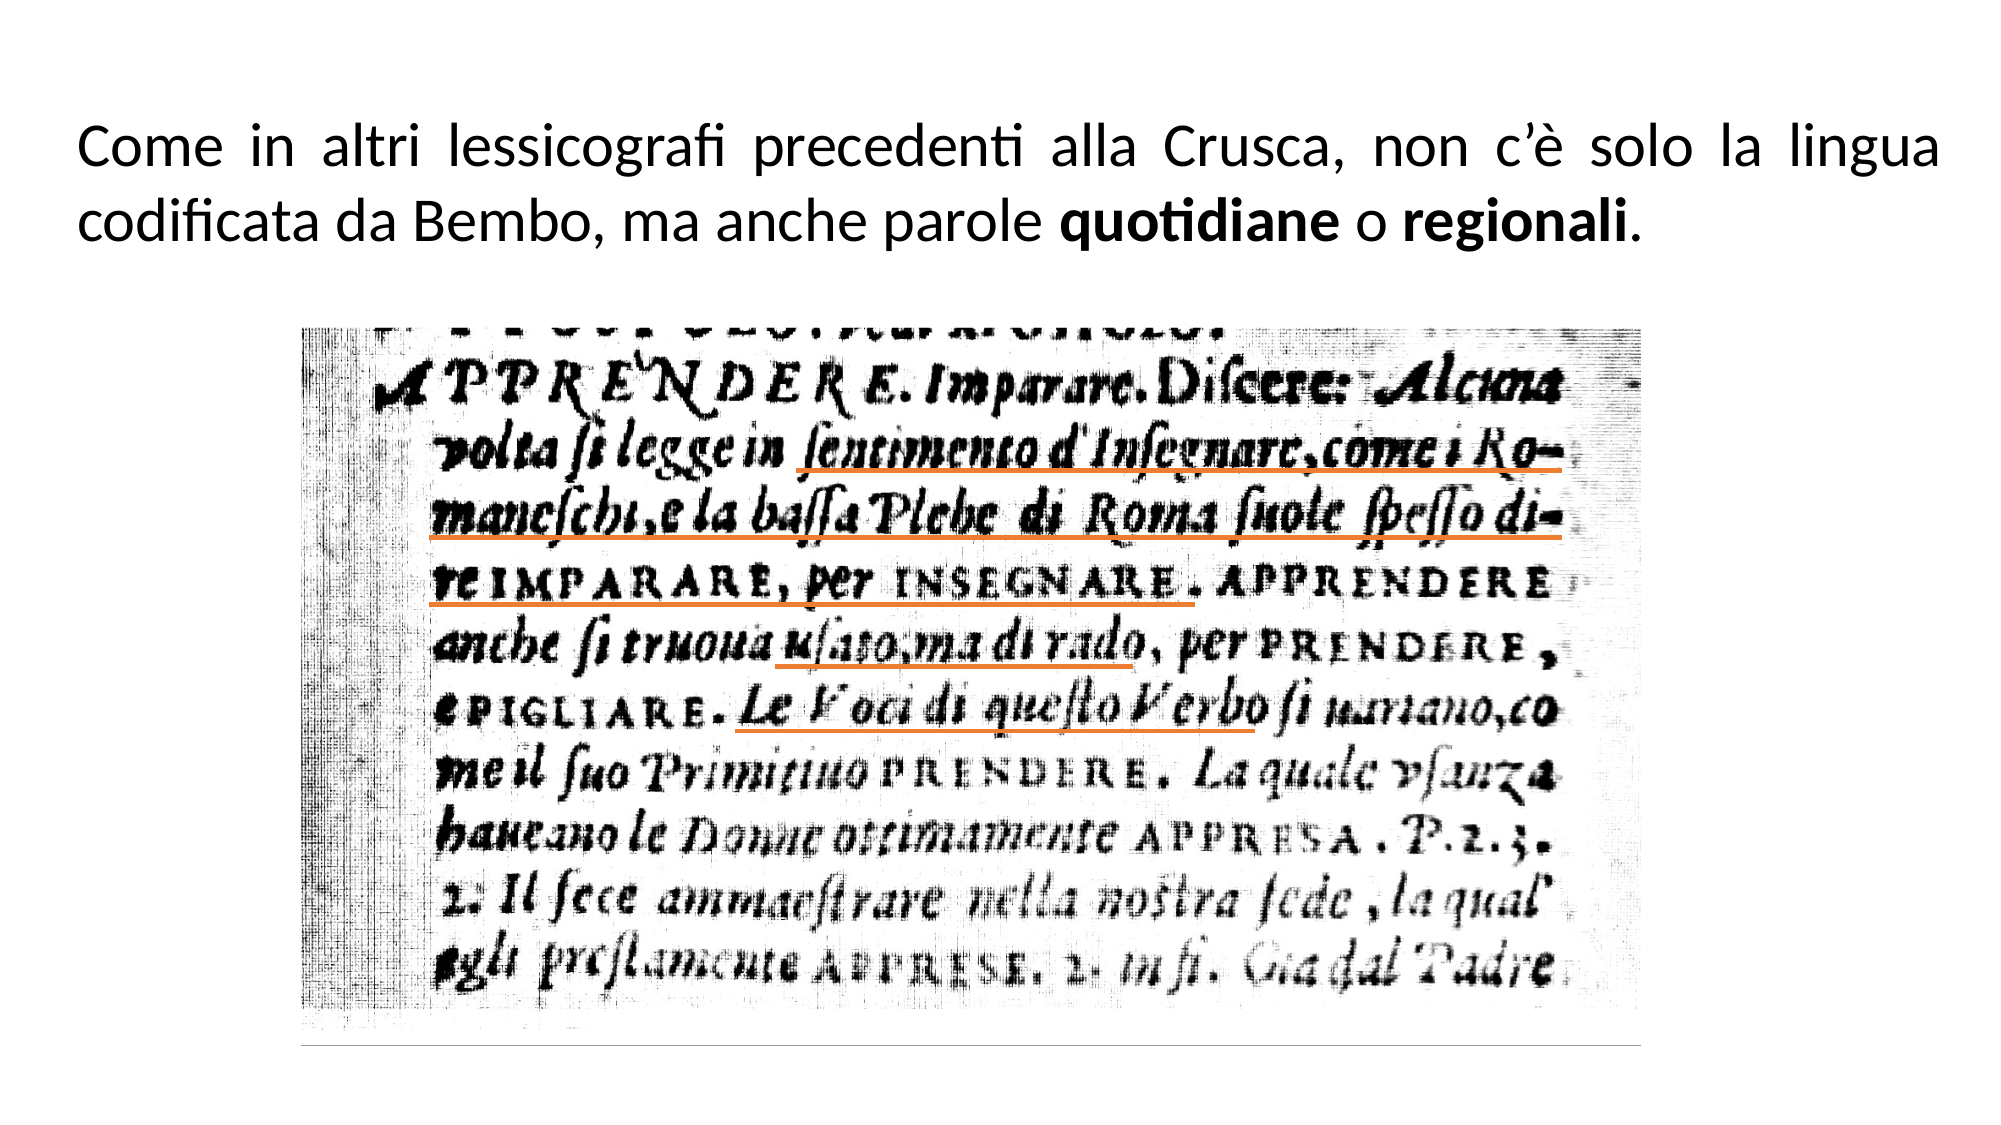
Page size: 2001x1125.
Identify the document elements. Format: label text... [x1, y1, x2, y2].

text_box Come in altri lessicografi precedenti alla Crusca, non c’è solo la lingua codificata da Bembo, ma anche parole quotidiane o regionali. [62, 96, 611, 262]
picture [302, 16, 1640, 1125]
text_box Come in altri lessicografi precedenti alla Crusca, non c’è solo la lingua codificata da Bembo, ma anche parole quotidiane o regionali. [1330, 96, 1960, 262]
